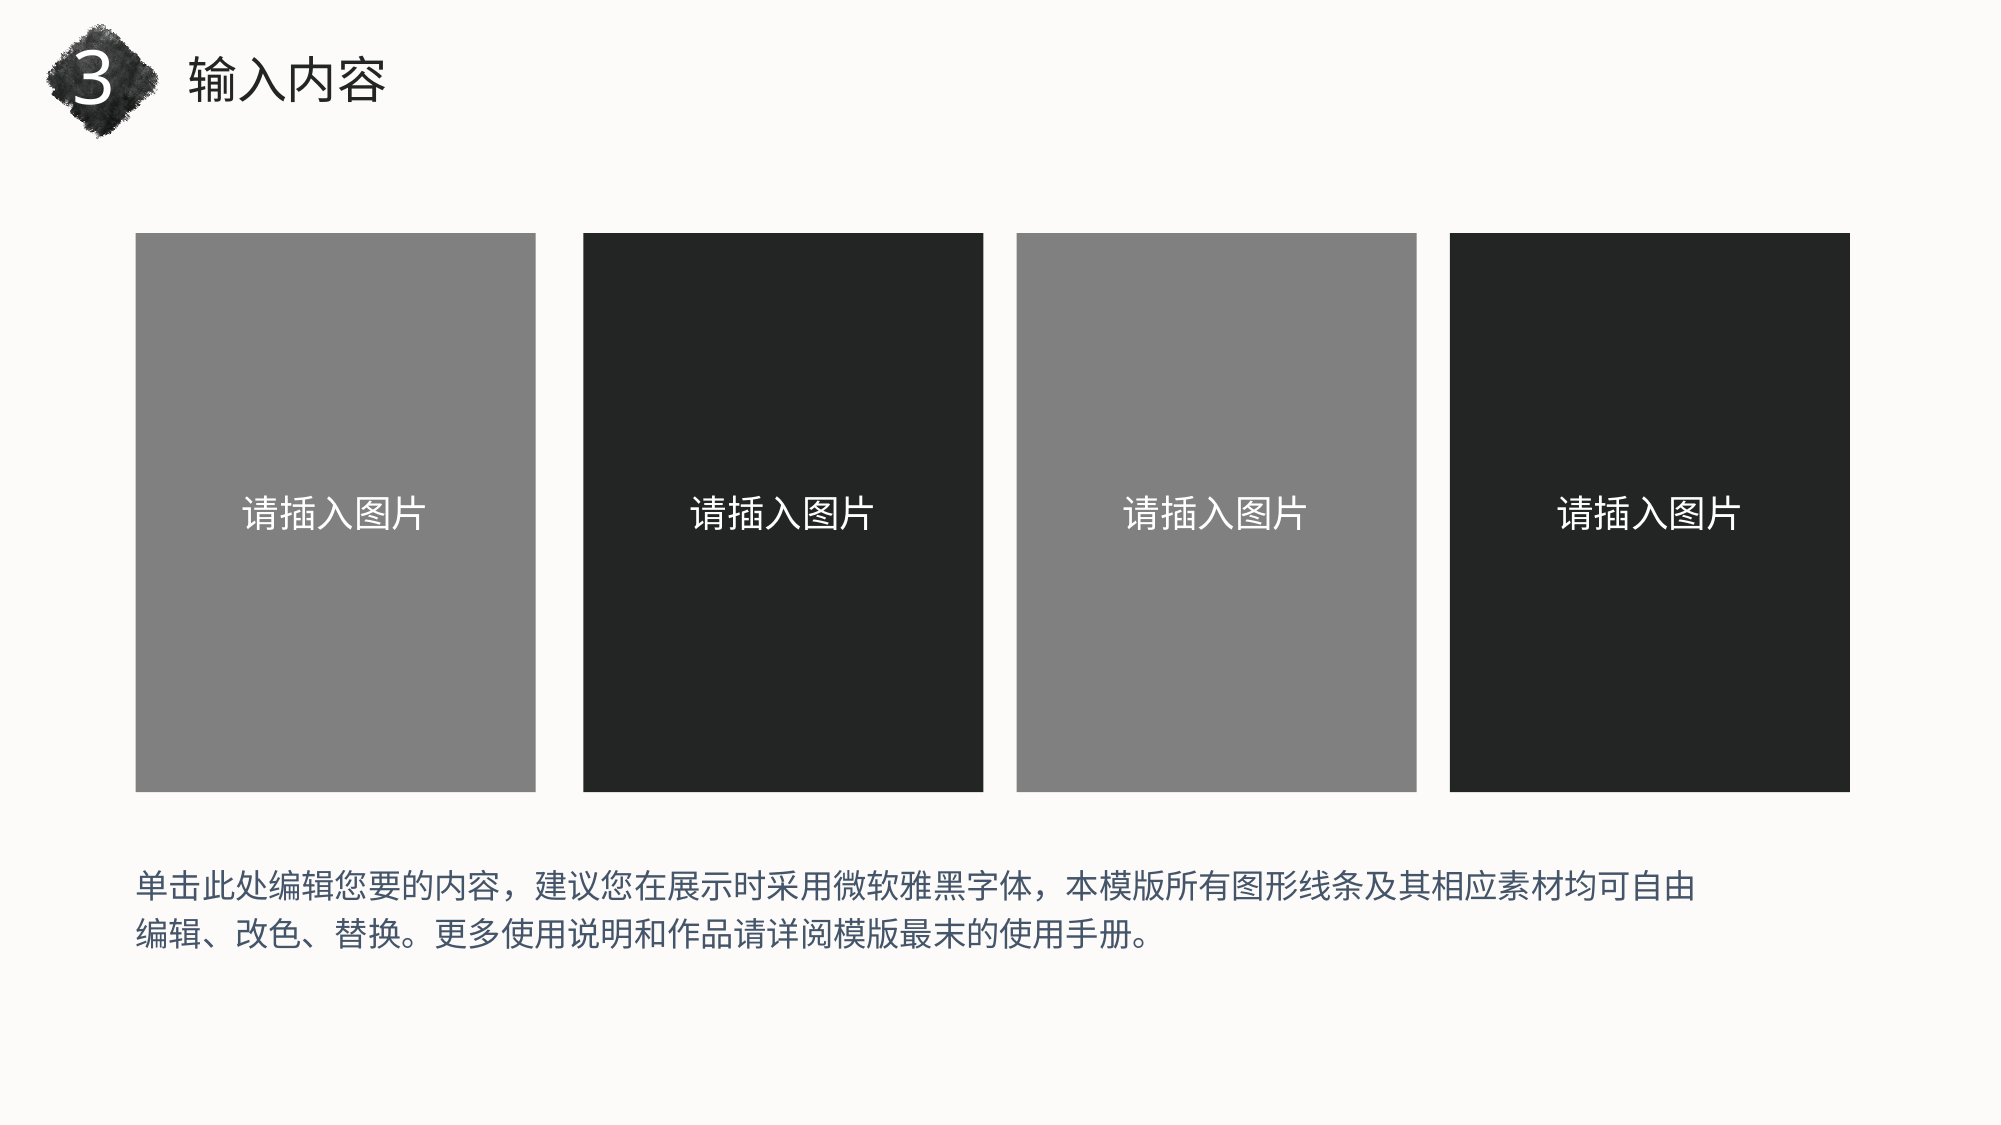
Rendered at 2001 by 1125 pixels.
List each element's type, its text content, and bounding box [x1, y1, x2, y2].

text_box 请插入图片 [583, 233, 984, 793]
text_box 请插入图片 [1016, 233, 1417, 793]
text_box 请插入图片 [1449, 233, 1850, 793]
text_box 请插入图片 [135, 233, 536, 793]
picture [42, 22, 163, 139]
text_box 输入内容 [172, 41, 543, 117]
text_box 单击此处编辑您要的内容，建议您在展示时采用微软雅黑字体，本模版所有图形线条及其相应素材均可自由编辑、改色、替换。更多使用说明和作品请详阅模版最末的使用手册。 [135, 856, 1699, 953]
